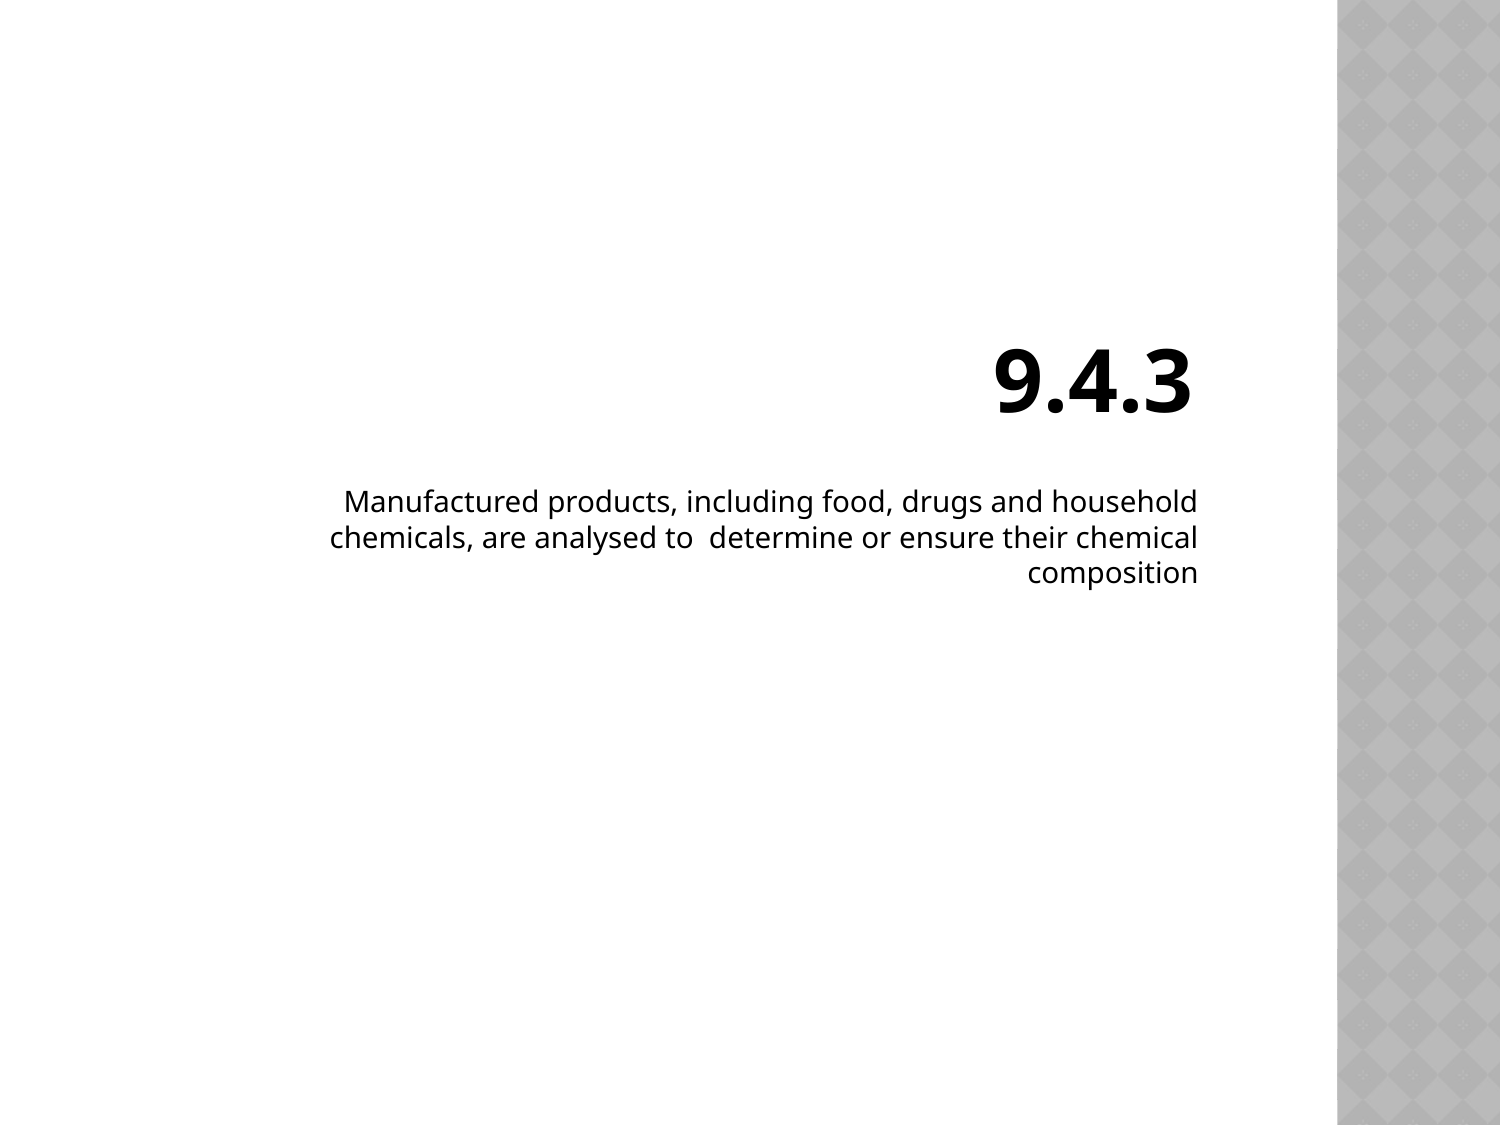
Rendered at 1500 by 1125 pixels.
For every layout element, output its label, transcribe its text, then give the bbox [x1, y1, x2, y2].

list Manufactured products, including food, drugs and household chemicals, are analysed to determine or ensure their chemical composition [187, 474, 1214, 597]
title 9.4.3 [174, 324, 1202, 450]
